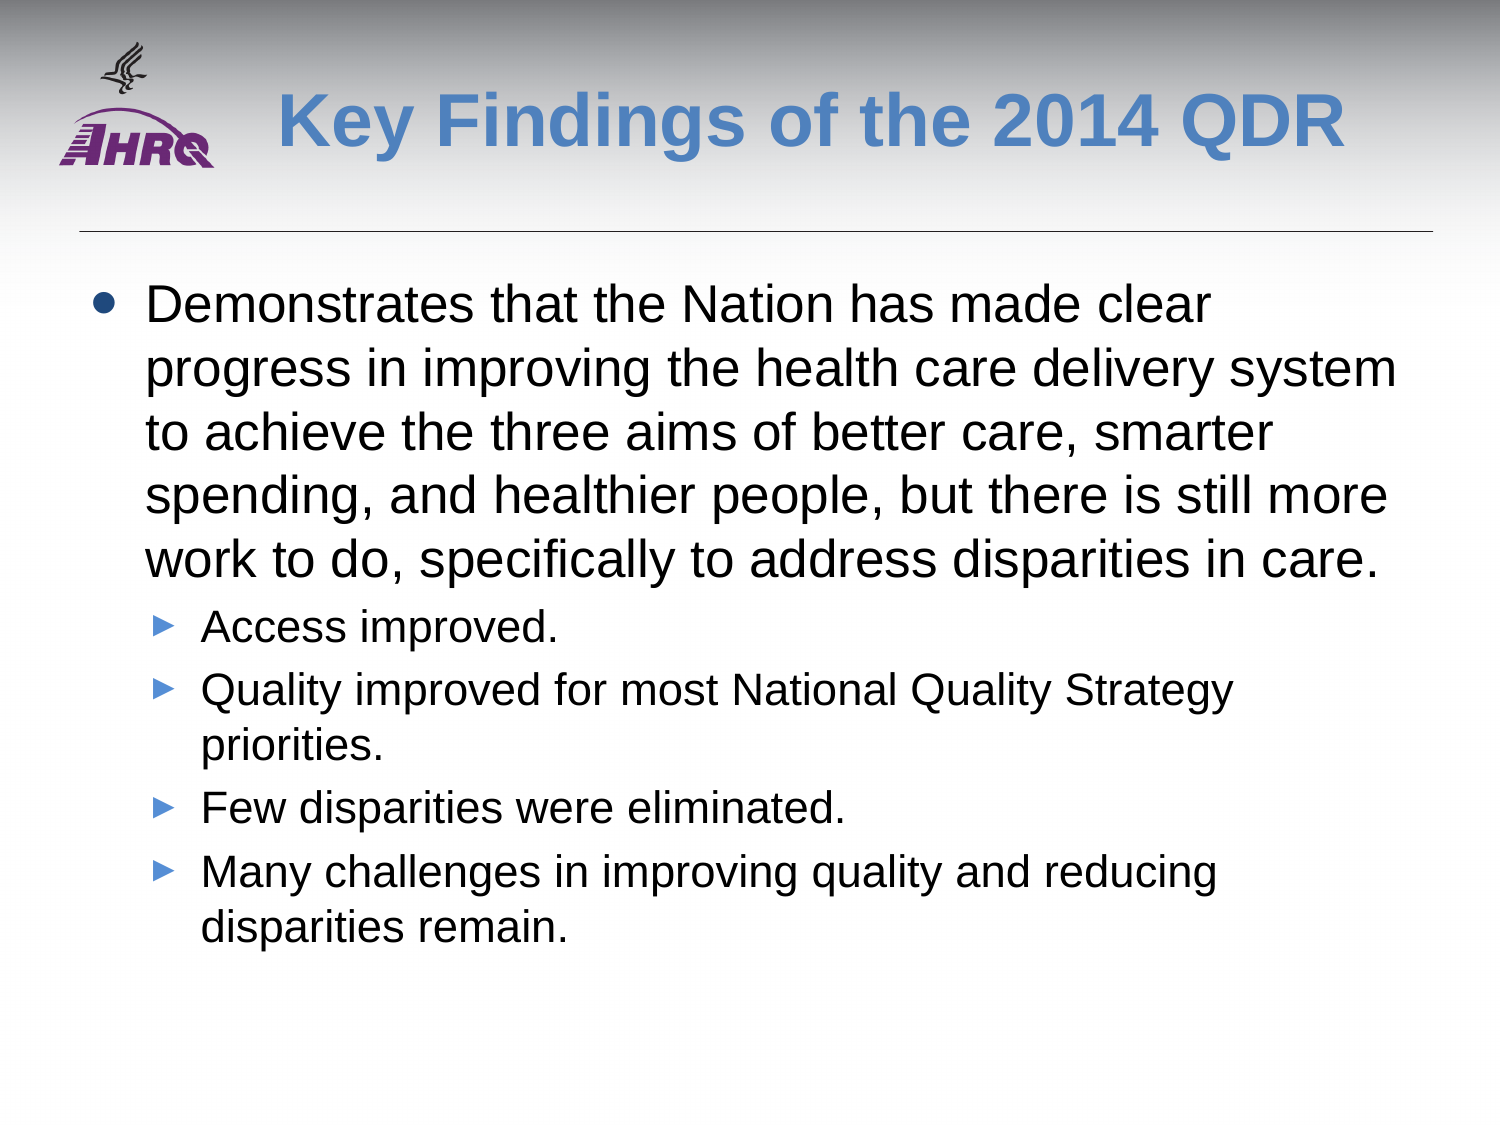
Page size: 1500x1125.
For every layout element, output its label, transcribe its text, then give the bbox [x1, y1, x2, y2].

list Demonstrates that the Nation has made clear progress in improving the health care delivery system to achieve the three aims of better care, smarter spending, and healthier people, but there is still more work to do, specifically to address disparities in care. Access improved. Quality improved for most National Quality Strategy priorities. Few disparities were eliminated. Many challenges in improving quality and reducing disparities remain. [75, 262, 1425, 1005]
title Key Findings of the 2014 QDR [262, 45, 1425, 188]
picture [0, 0, 1500, 1125]
